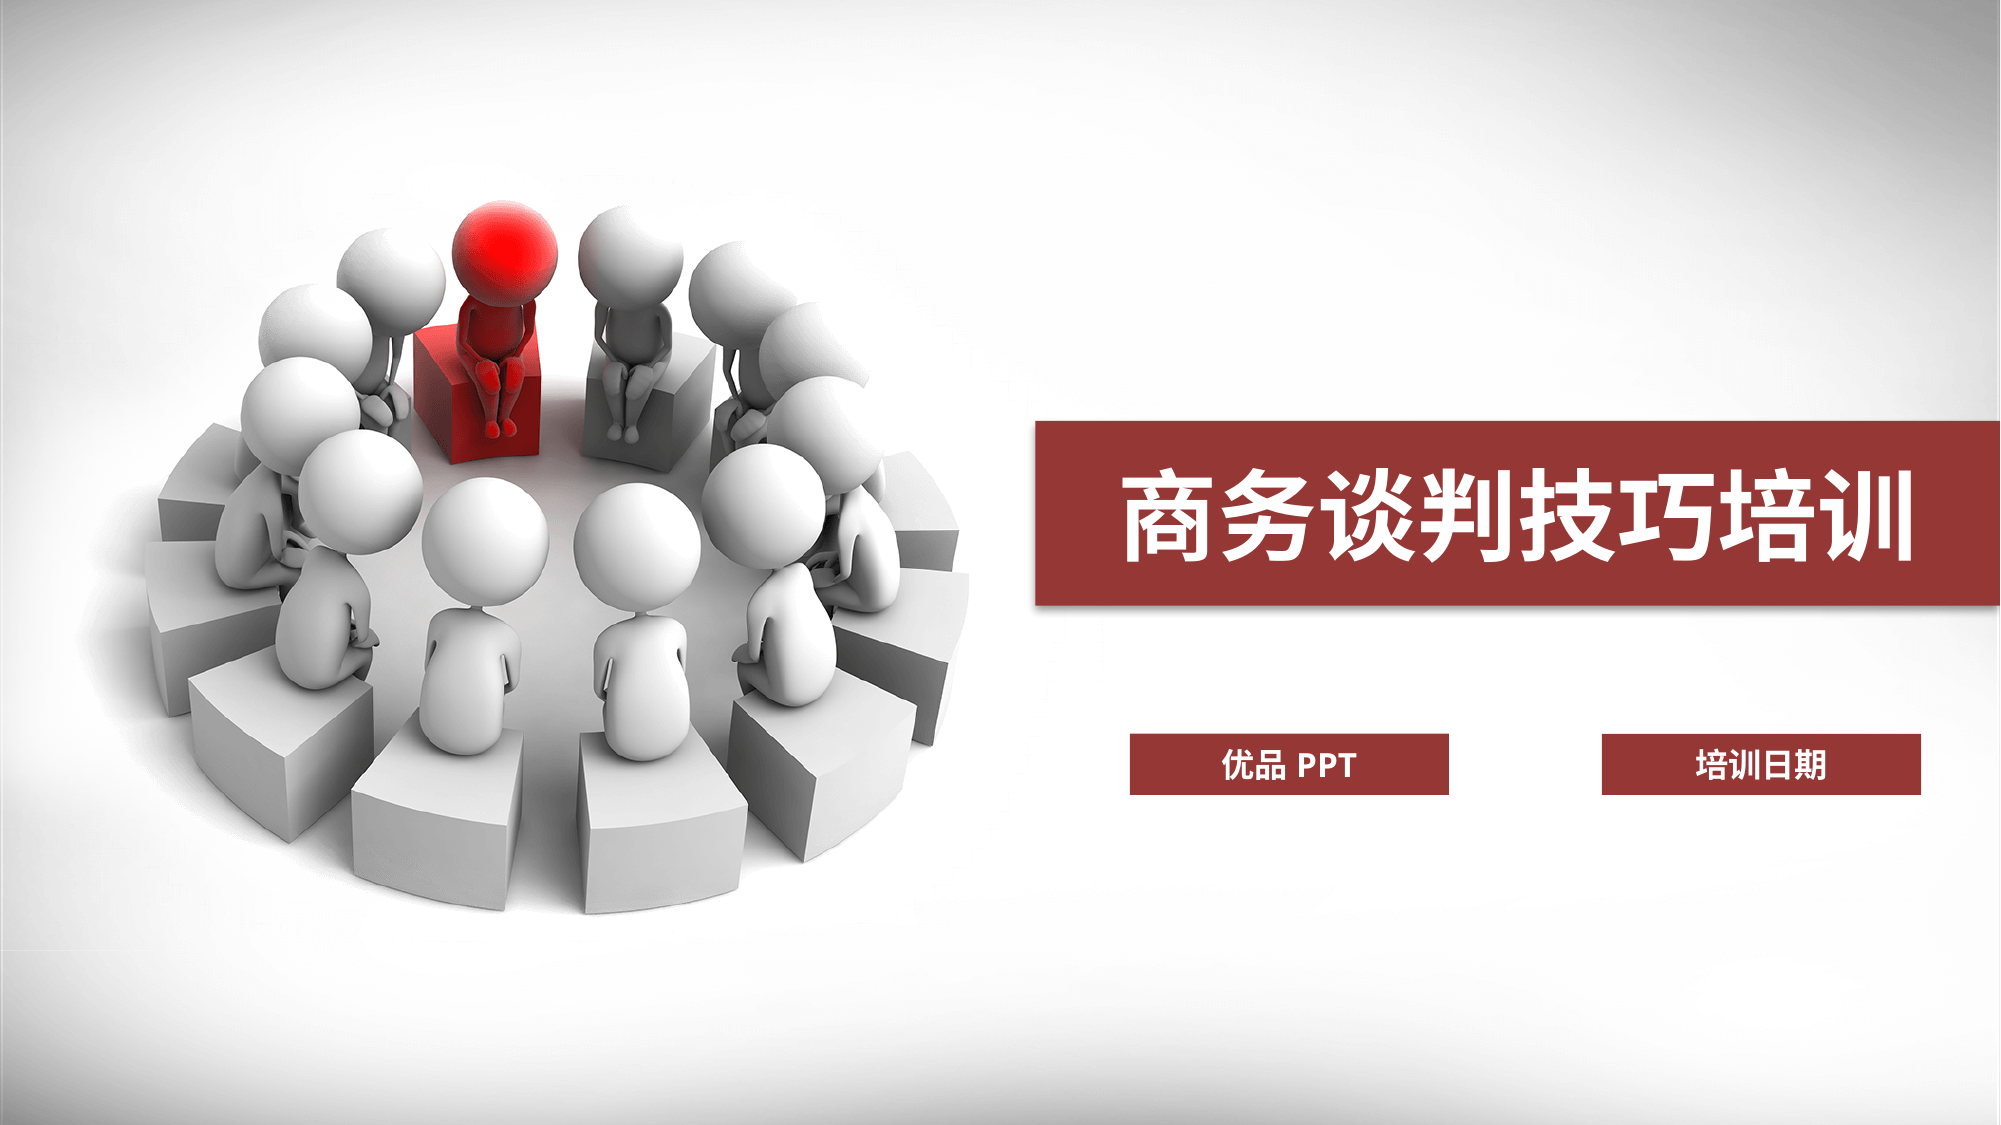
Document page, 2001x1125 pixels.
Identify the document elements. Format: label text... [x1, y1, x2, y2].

text_box 优品PPT [1129, 733, 1449, 795]
title 商务谈判技巧培训 [1112, 420, 2000, 606]
picture [0, 0, 2001, 1125]
text_box 培训日期 [1601, 733, 1922, 795]
